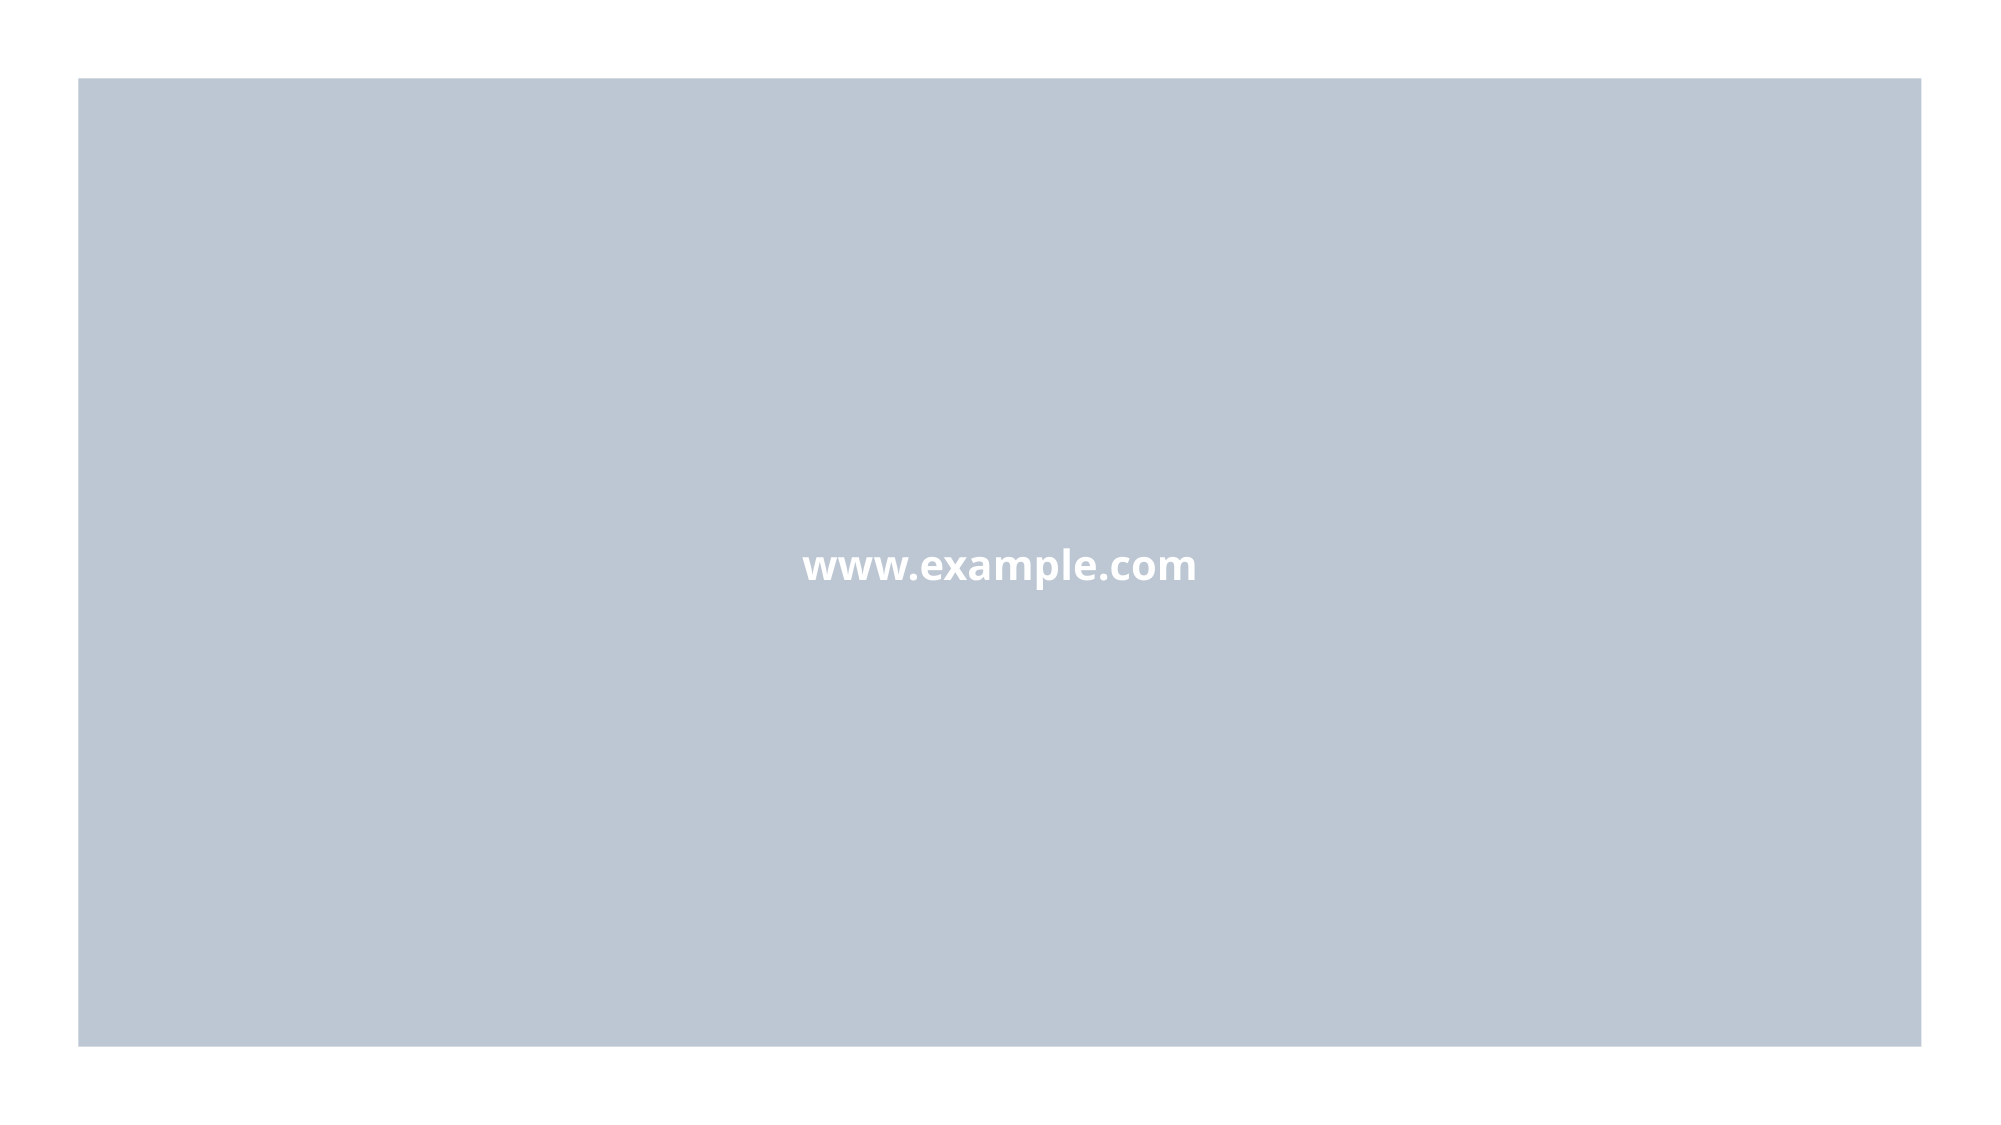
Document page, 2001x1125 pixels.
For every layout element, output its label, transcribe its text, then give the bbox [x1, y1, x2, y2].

text_box www.example.com [544, 529, 1456, 596]
text_box [77, 77, 1923, 1048]
